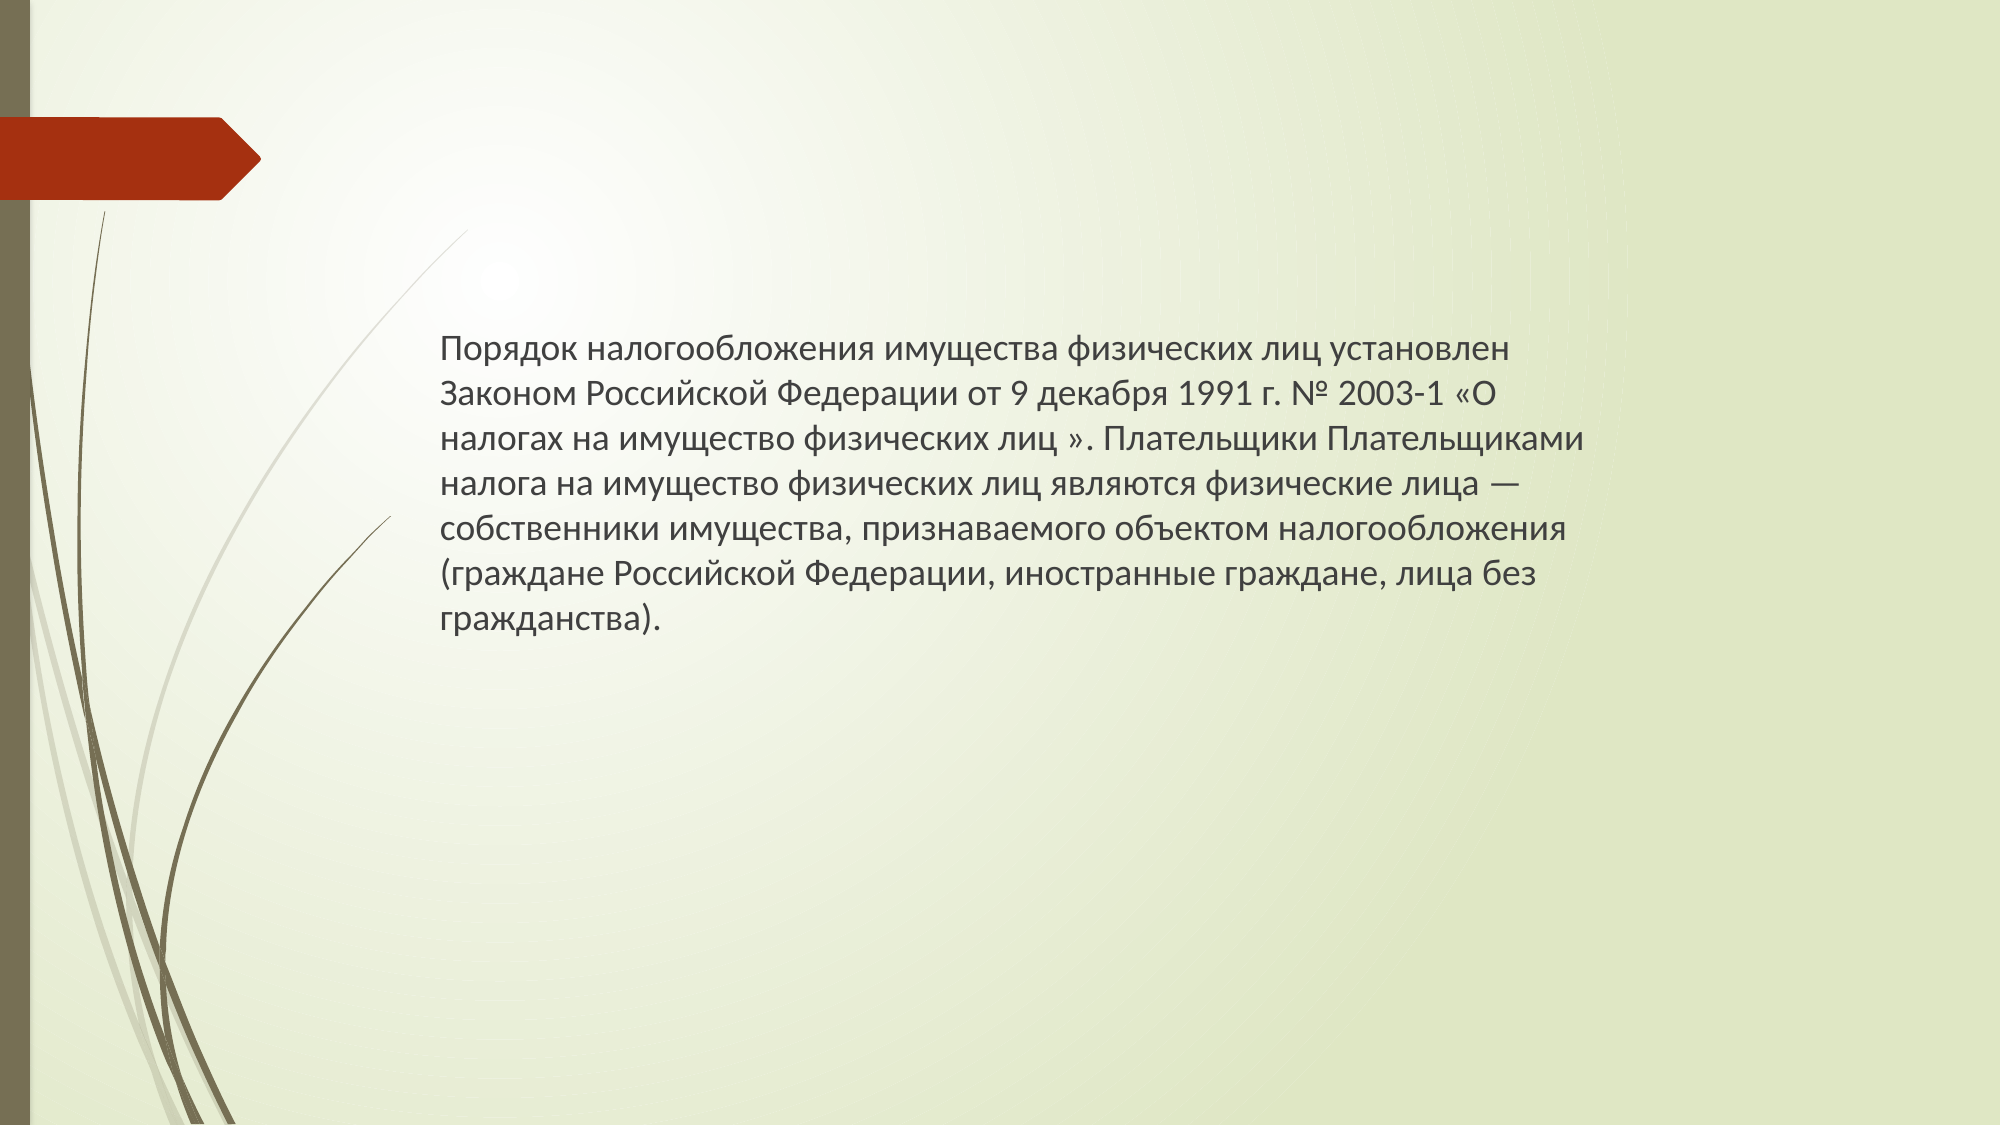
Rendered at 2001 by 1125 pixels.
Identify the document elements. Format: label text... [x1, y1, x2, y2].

list Порядок налогообложения имущества физических лиц установлен Законом Российской Федерации от 9 декабря 1991 г. № 2003-1 «О налогах на имущество физических лиц ». Плательщики Плательщиками налога на имущество физических лиц являются физические лица — собственники имущества, признаваемого объектом налогообложения (граждане Российской Федерации, иностранные граждане, лица без гражданства). [424, 315, 1622, 970]
